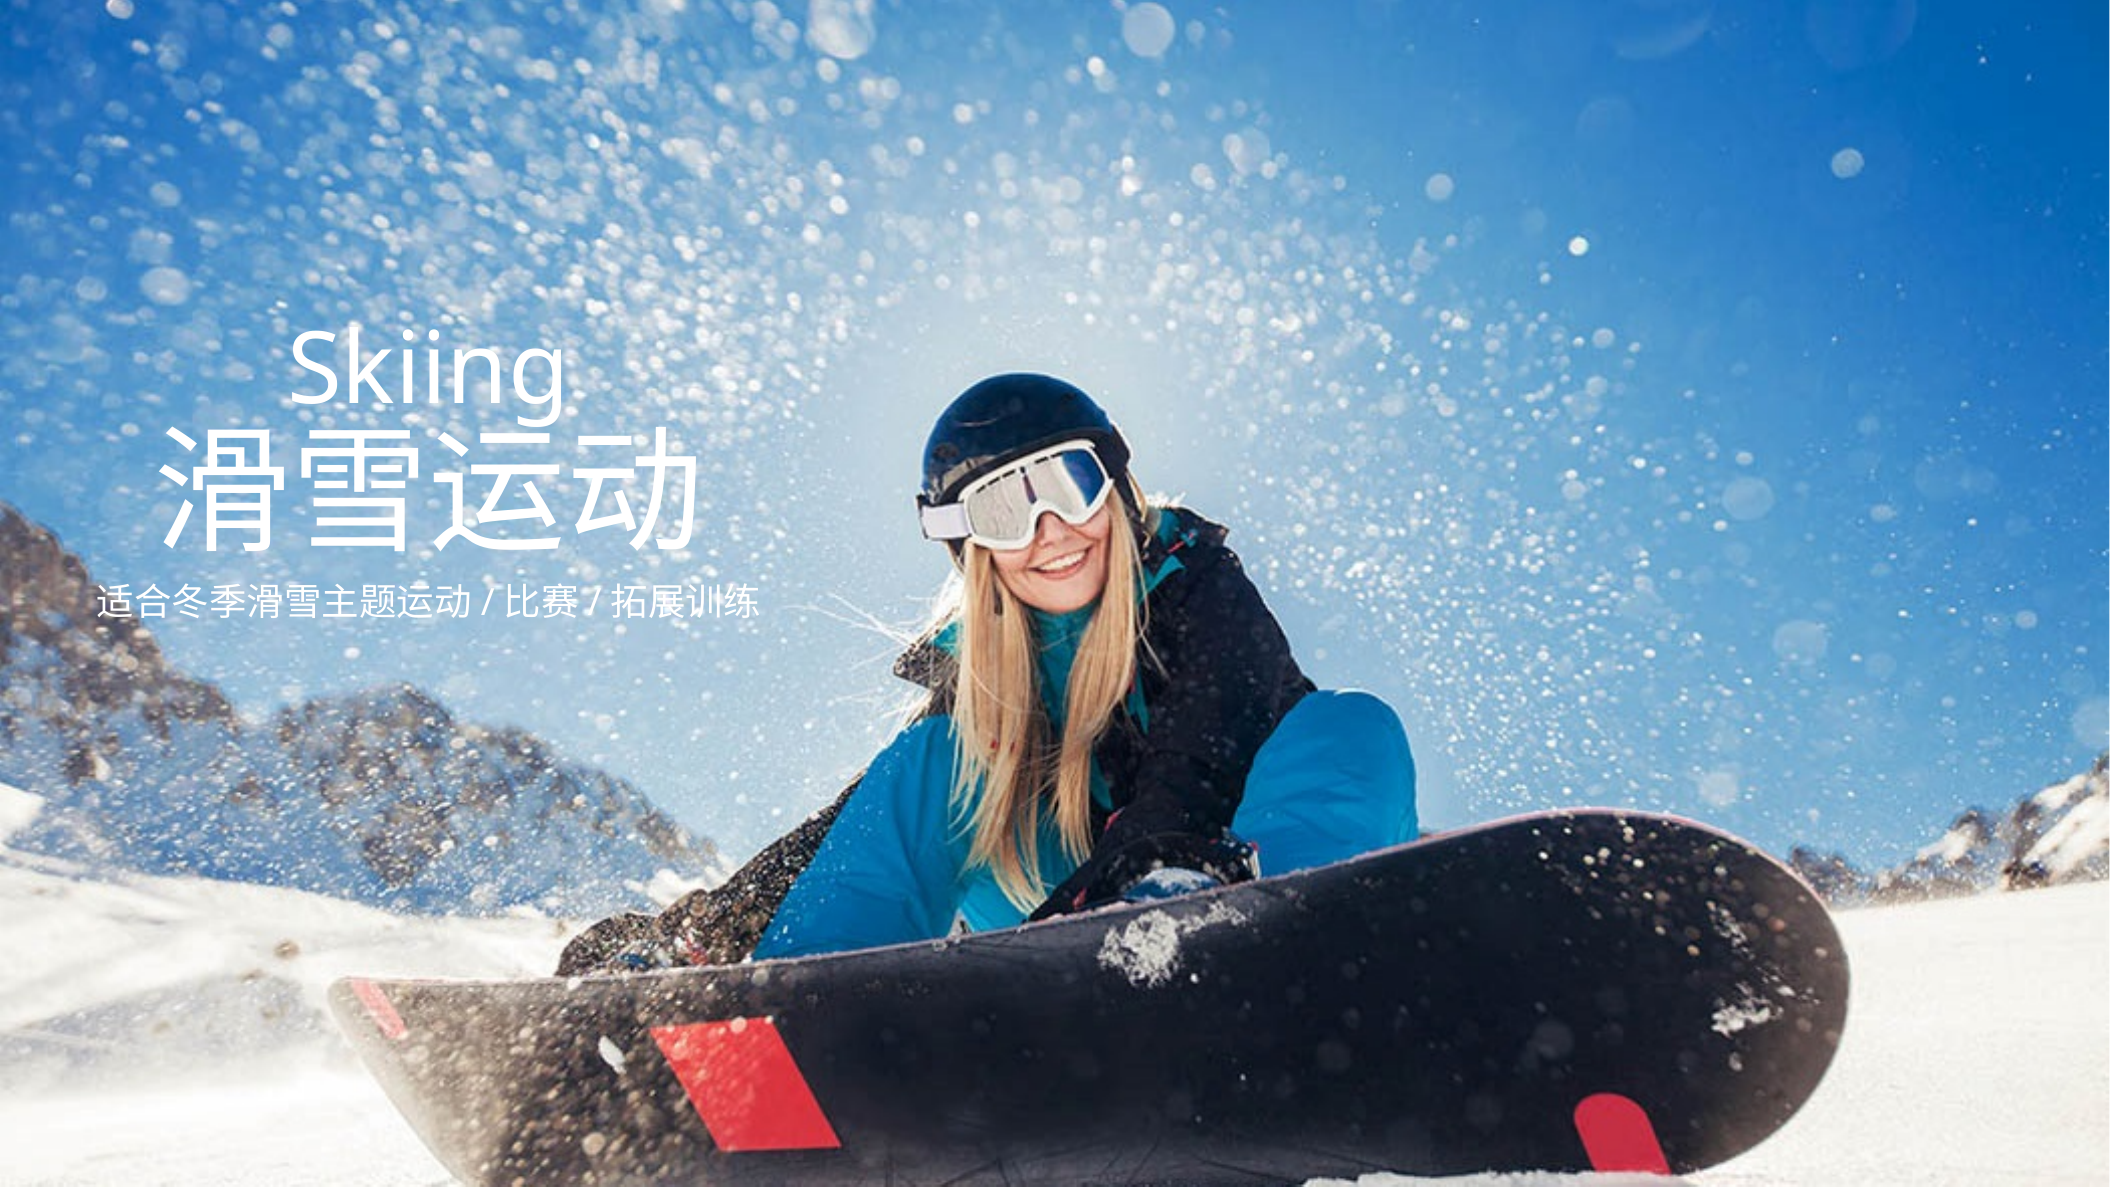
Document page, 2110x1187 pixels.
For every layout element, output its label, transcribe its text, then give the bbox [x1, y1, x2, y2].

text_box 滑雪运动 [142, 397, 716, 571]
text_box 适合冬季滑雪主题运动/比赛/拓展训练 [75, 571, 783, 628]
text_box Skiing [200, 297, 657, 430]
text_box [0, 0, 2110, 1187]
